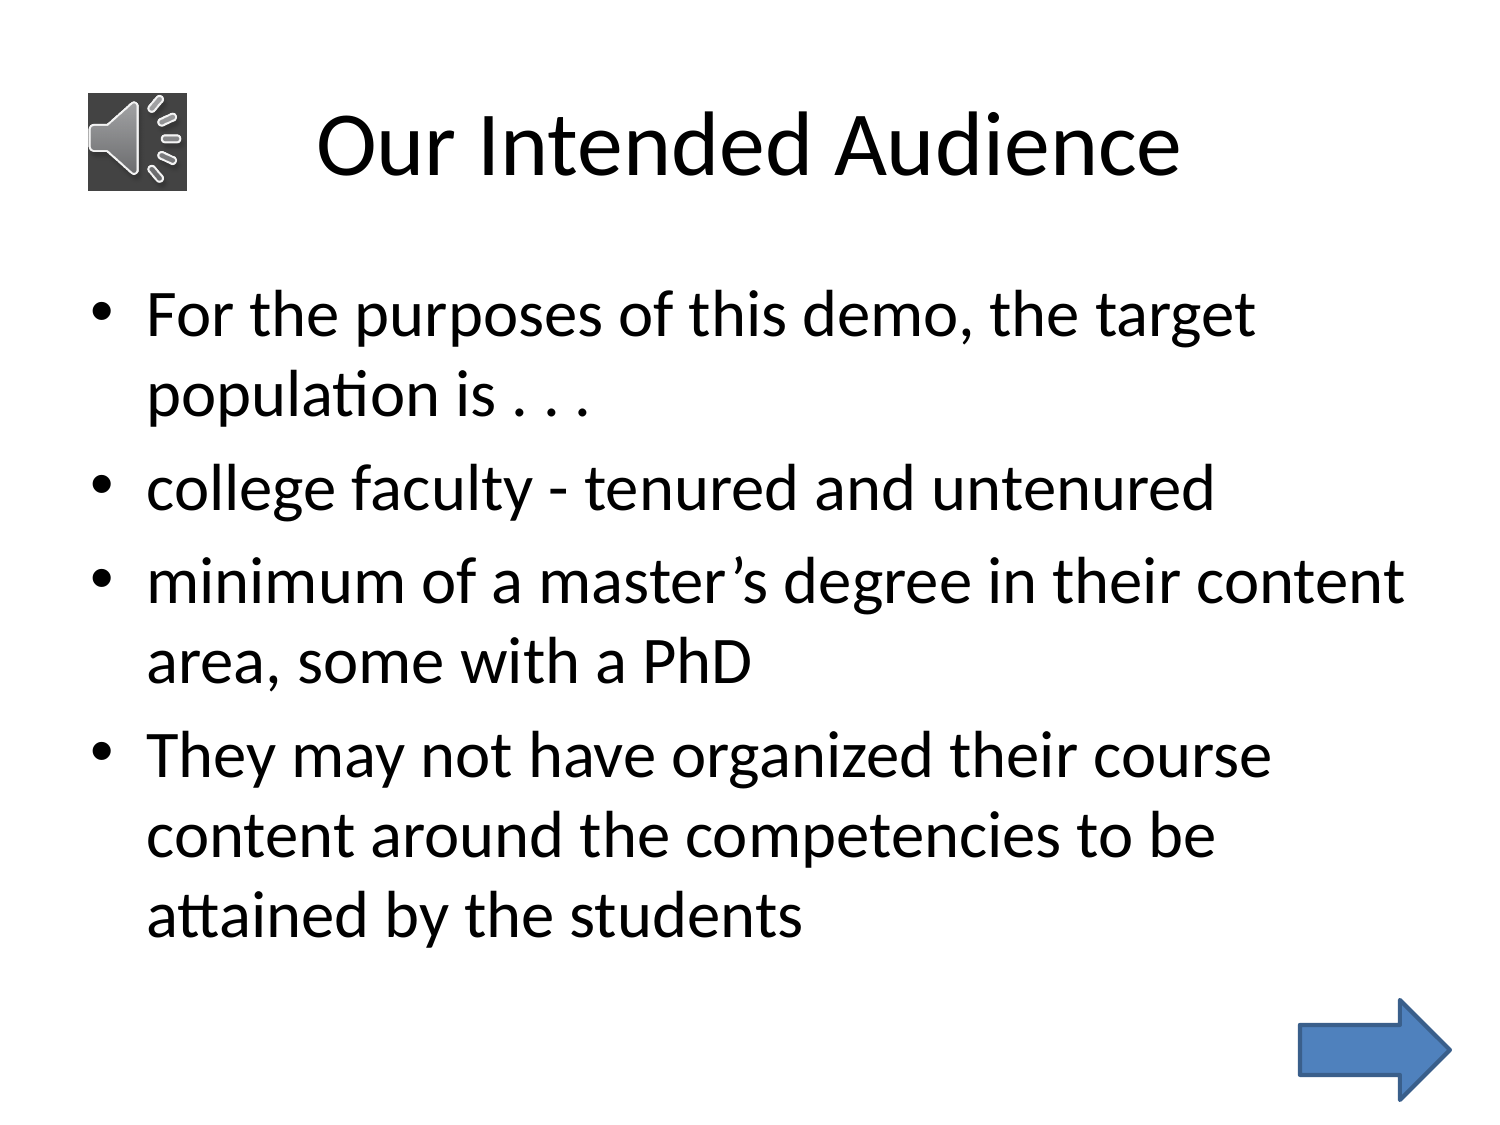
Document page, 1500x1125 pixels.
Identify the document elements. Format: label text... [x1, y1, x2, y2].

text_box [1297, 998, 1453, 1102]
picture [87, 91, 188, 192]
list For the purposes of this demo, the target population is . . . college faculty - tenured and untenured minimum of a master’s degree in their content area, some with a PhD They may not have organized their course content around the competencies to be attained by the students [75, 262, 1425, 1005]
title Our Intended Audience [75, 45, 1425, 233]
